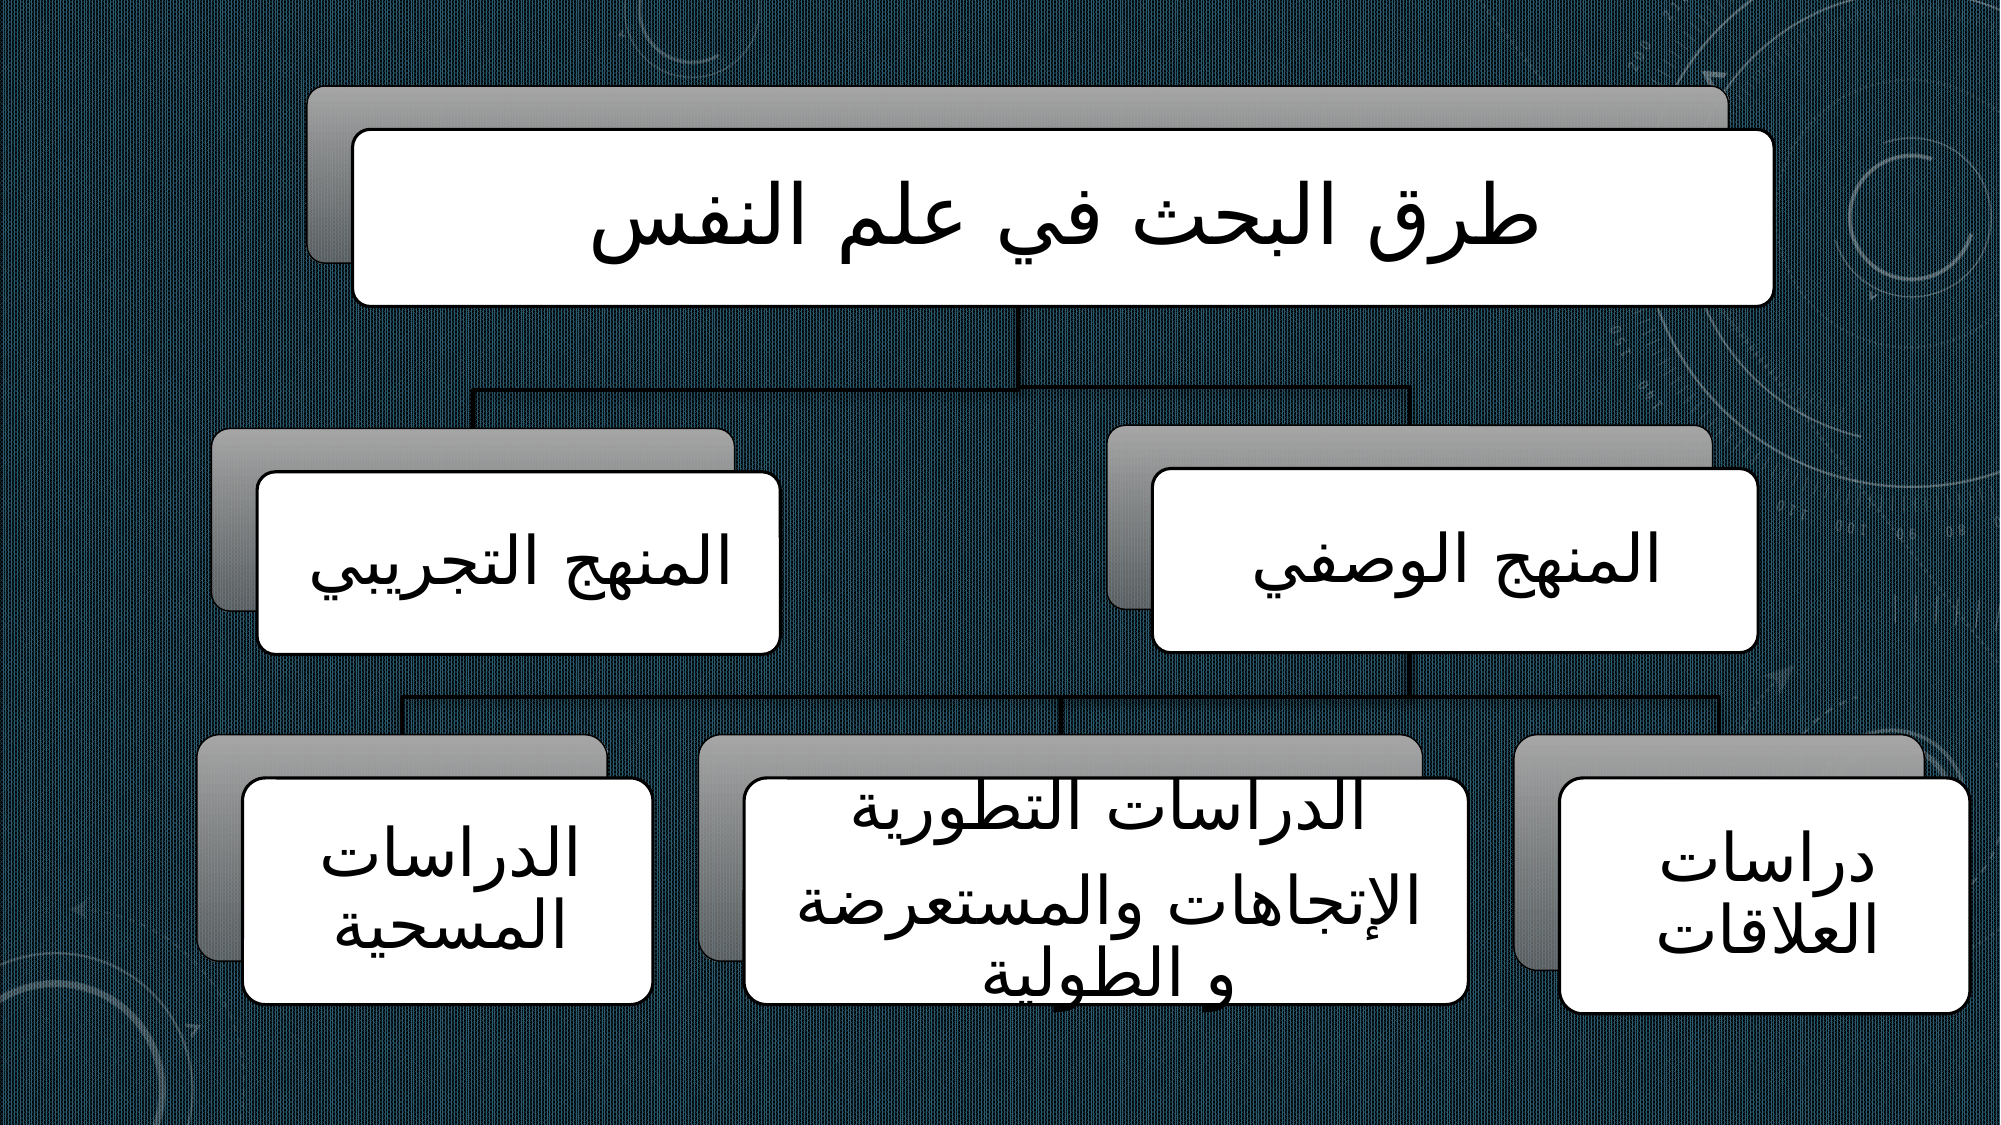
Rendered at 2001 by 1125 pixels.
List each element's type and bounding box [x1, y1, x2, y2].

list [42, 60, 1971, 1089]
picture [0, 0, 2000, 1125]
